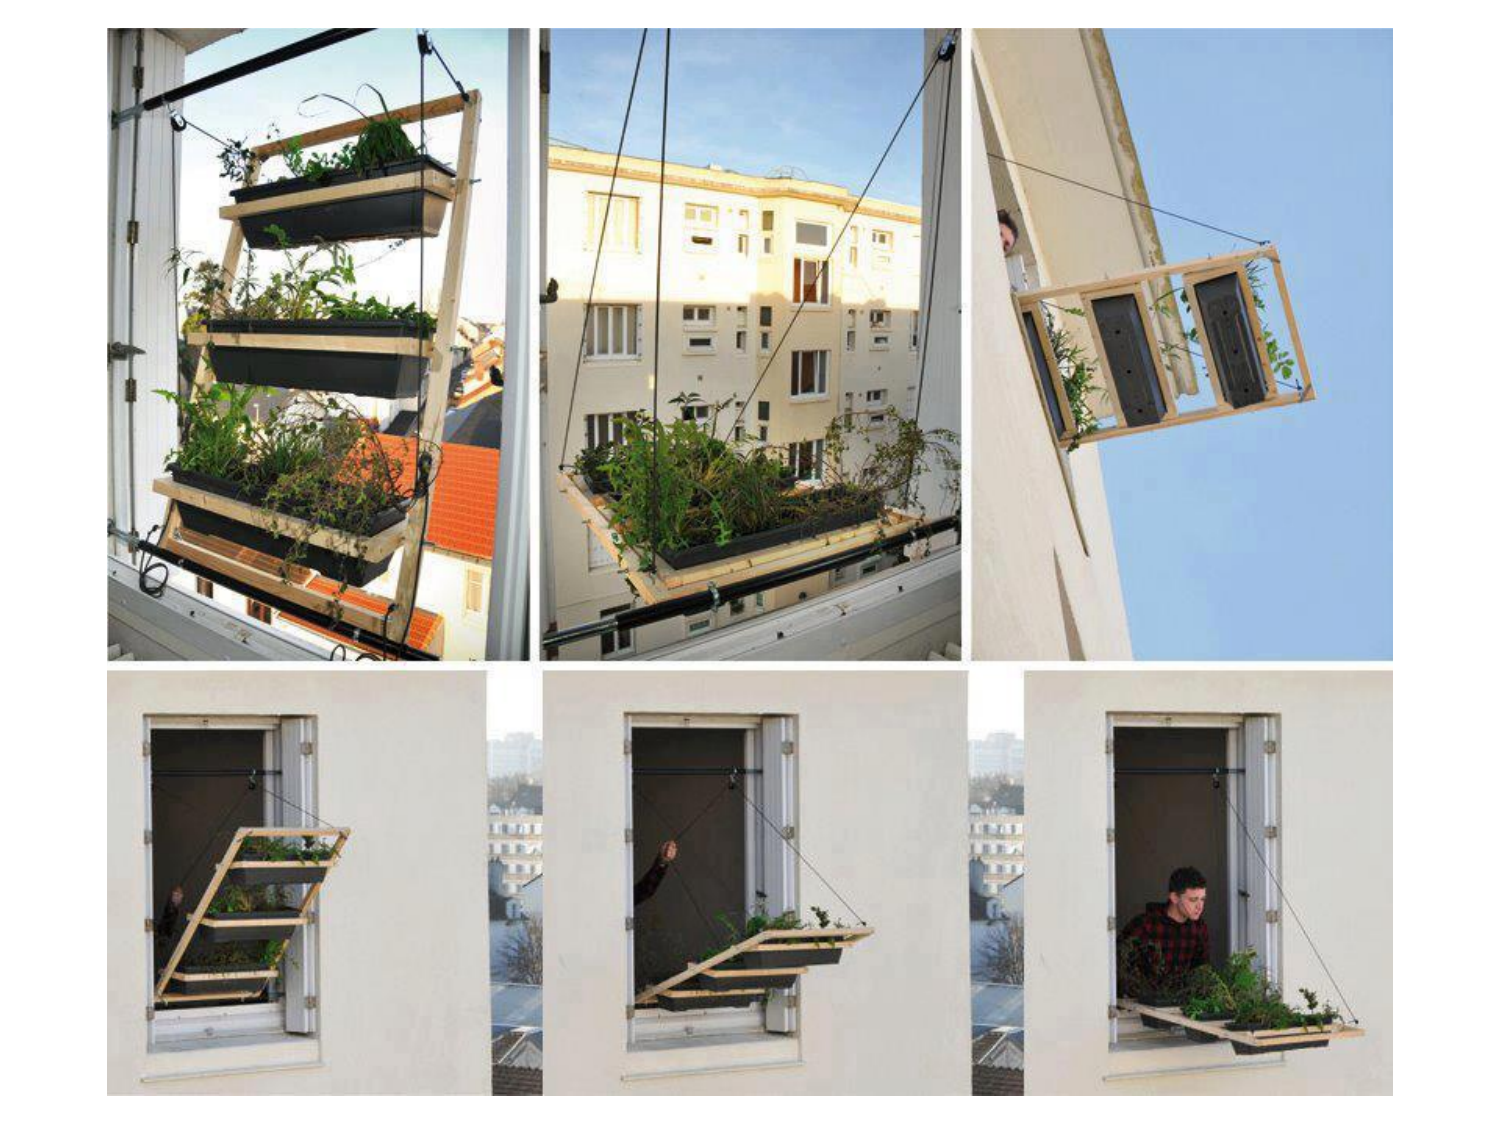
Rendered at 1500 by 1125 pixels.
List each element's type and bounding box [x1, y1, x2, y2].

picture [106, 28, 1394, 1097]
